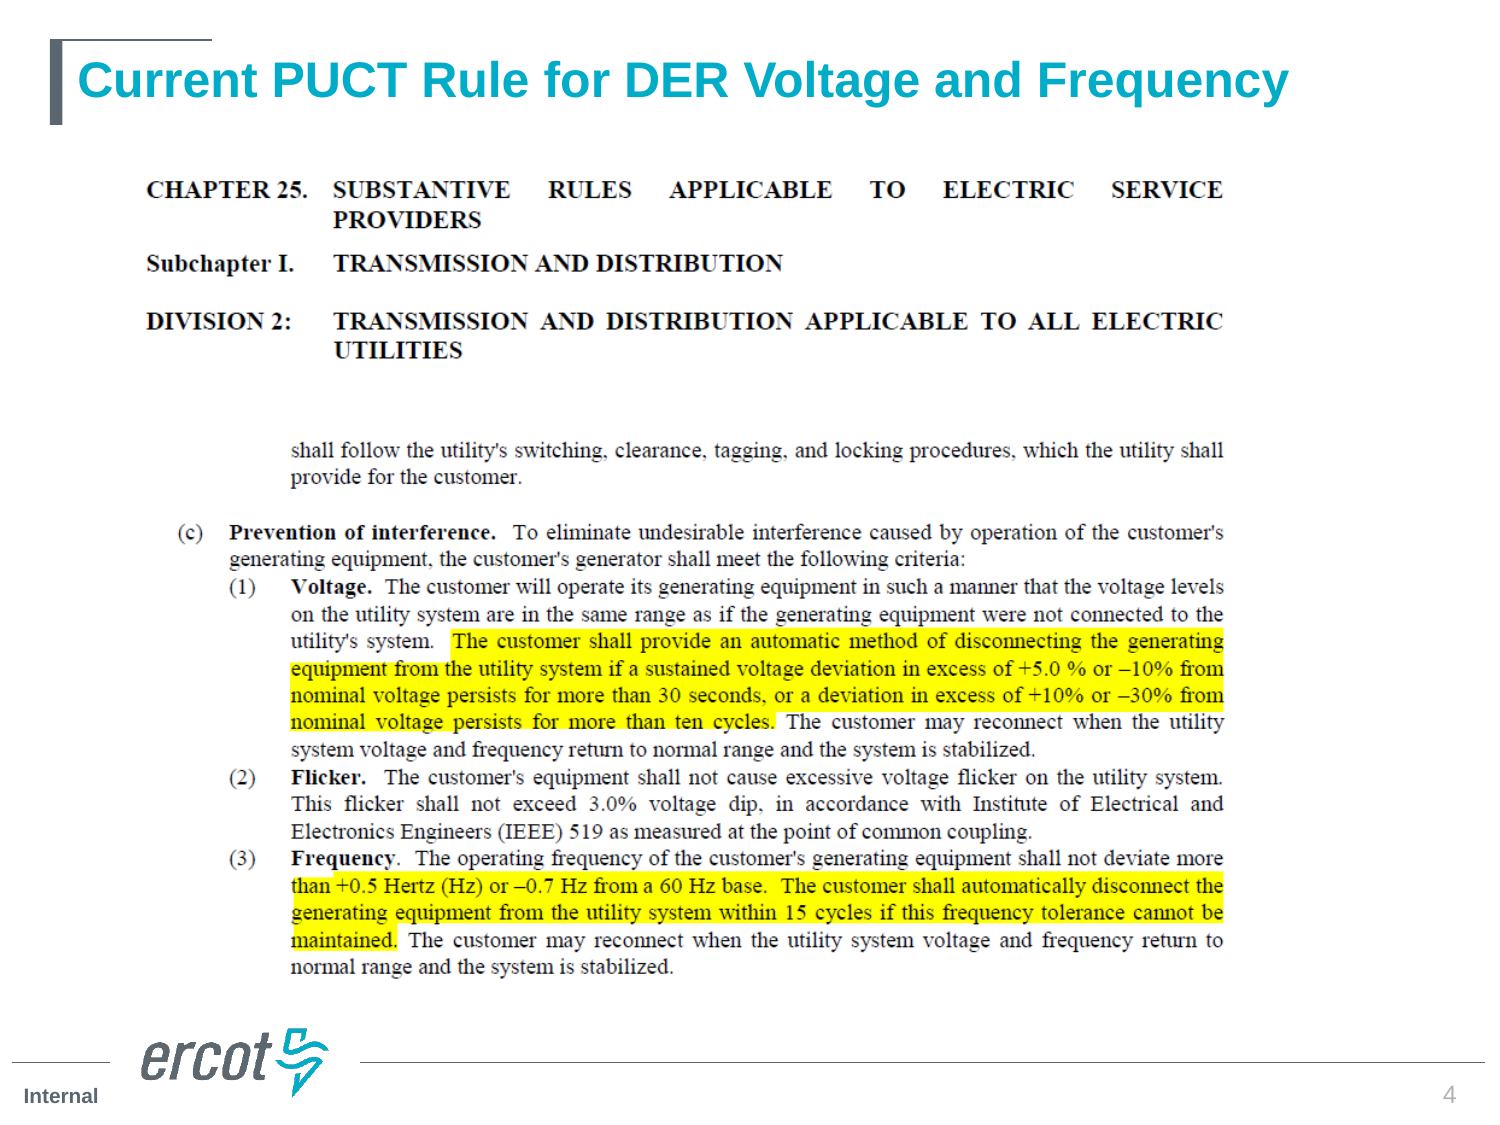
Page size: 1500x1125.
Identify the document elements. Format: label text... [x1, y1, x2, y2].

picture [137, 1024, 332, 1100]
title Current PUCT Rule for DER Voltage and Frequency [62, 39, 1450, 125]
slide_number 4 [1412, 1076, 1488, 1112]
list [137, 174, 1262, 987]
